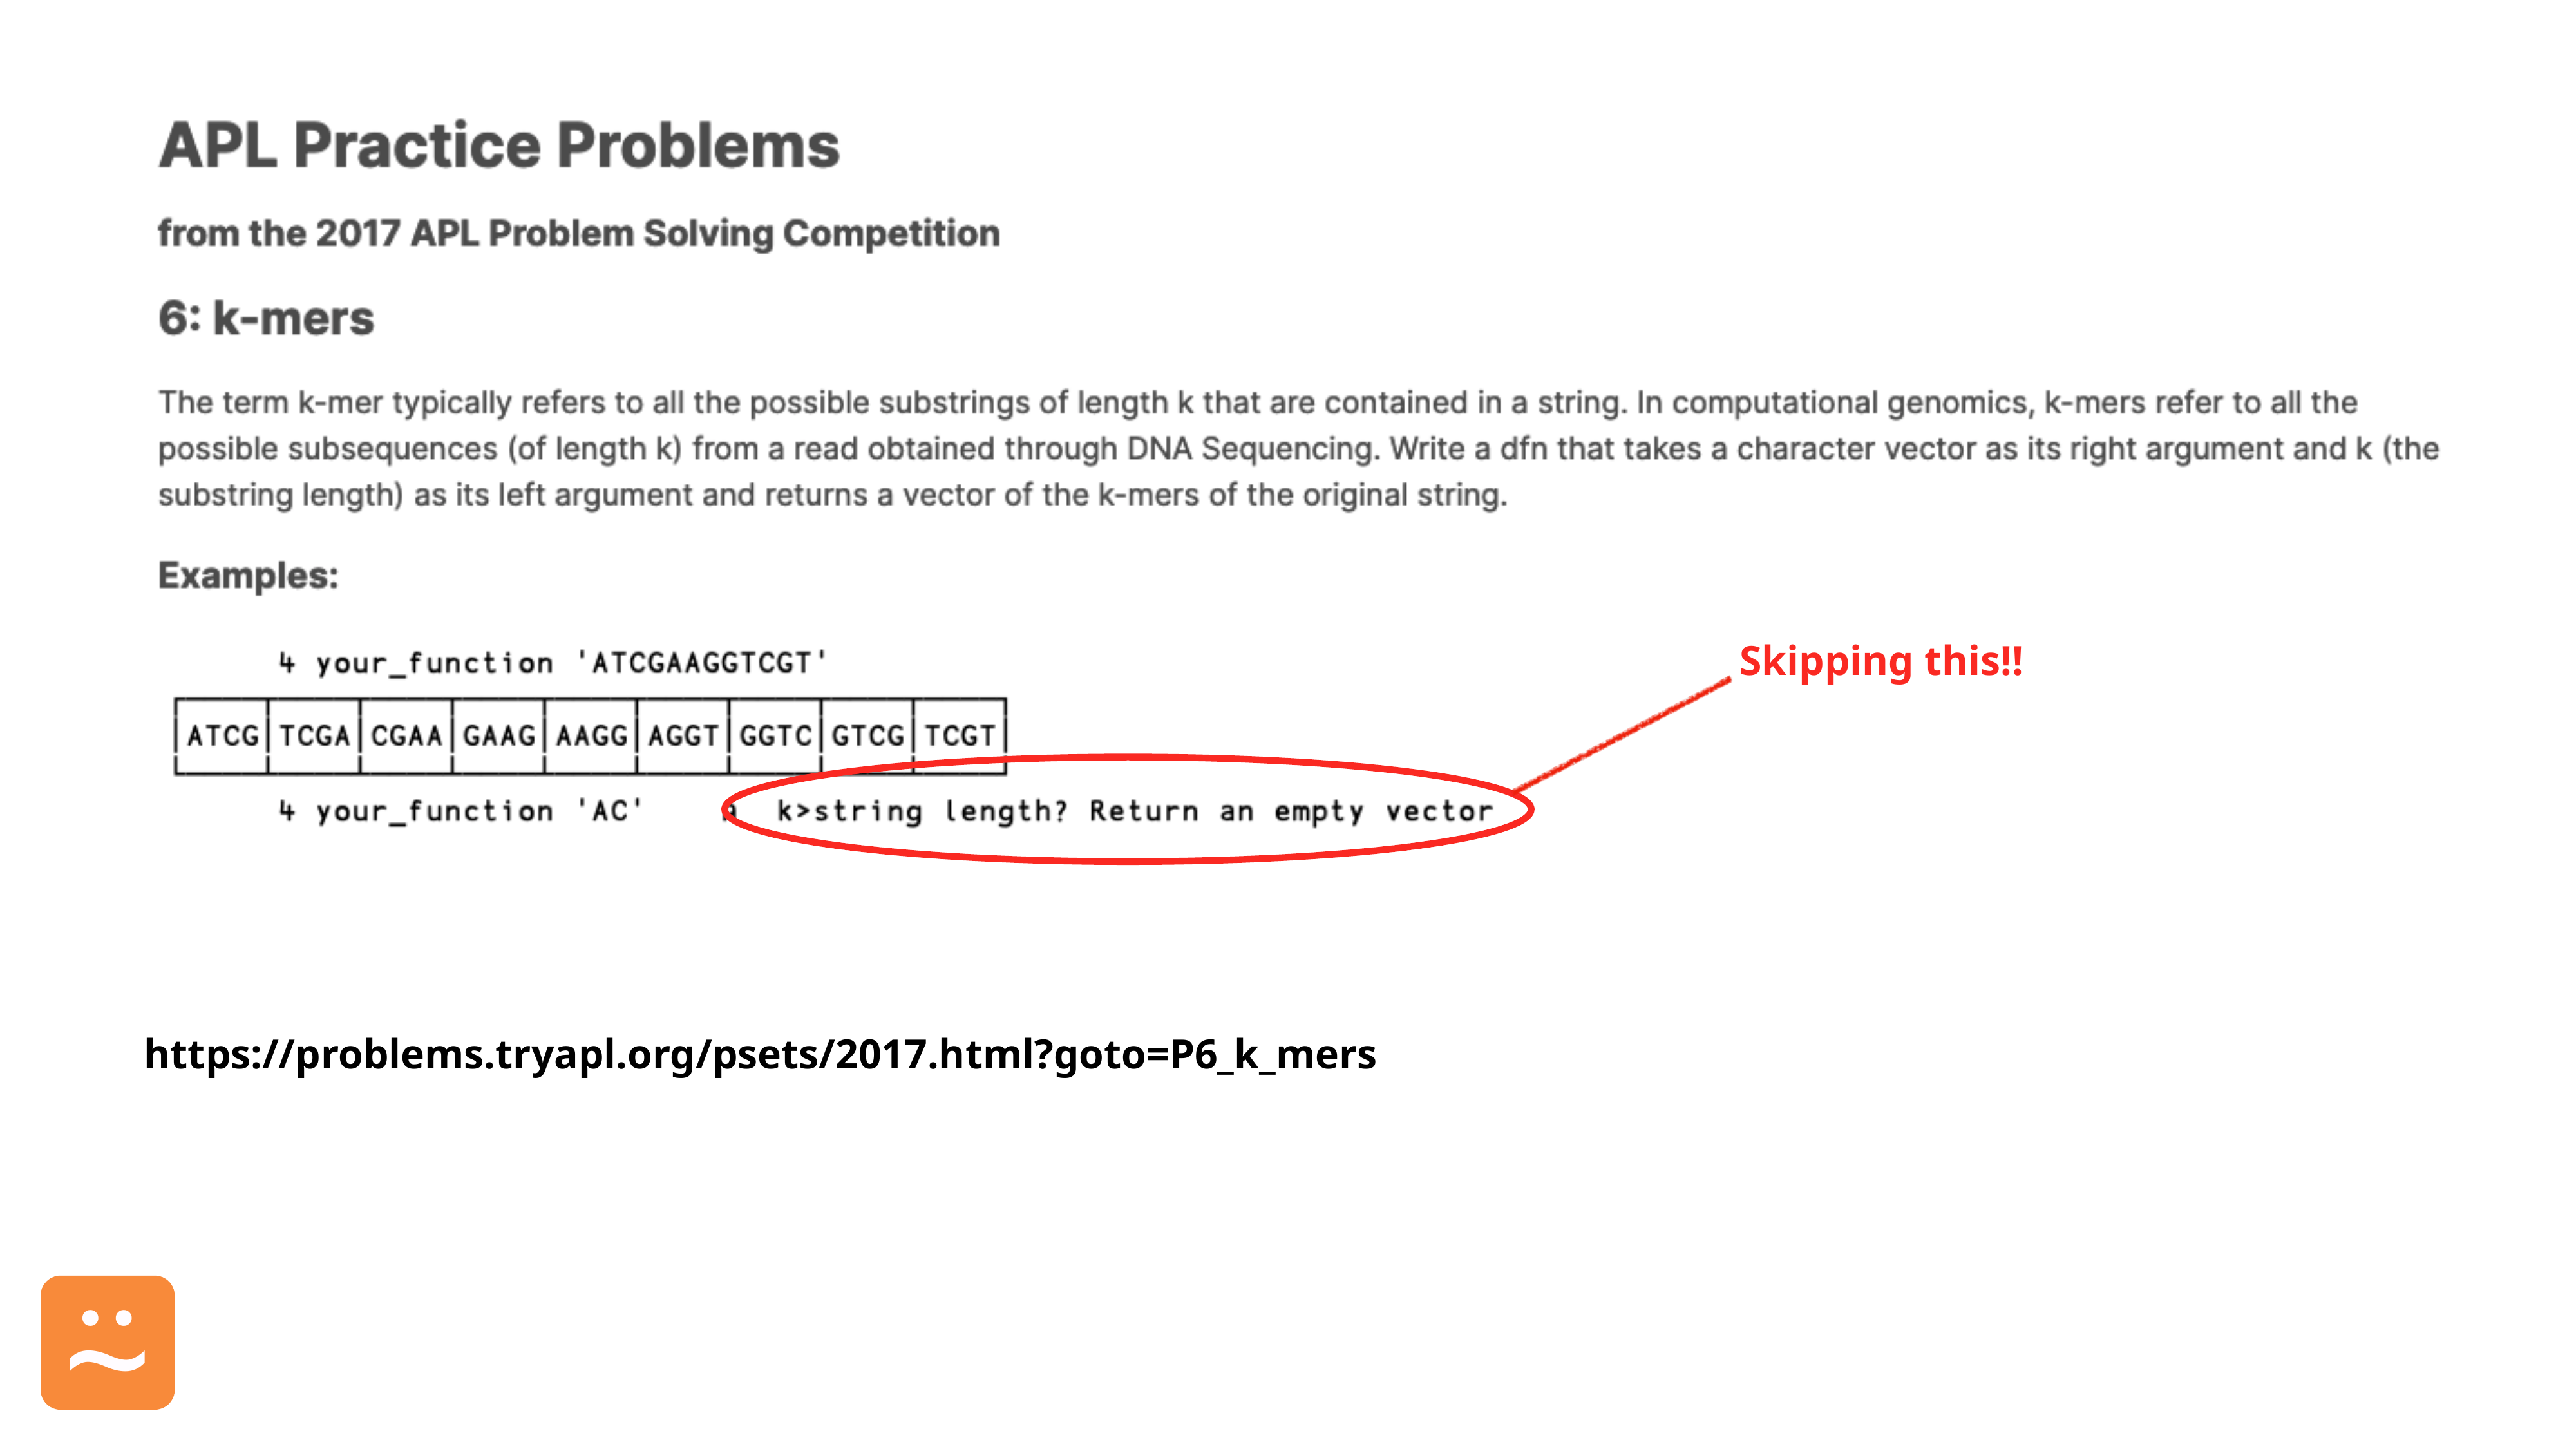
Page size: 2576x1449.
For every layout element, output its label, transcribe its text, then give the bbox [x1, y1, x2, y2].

text_box https://problems.tryapl.org/psets/2017.html?goto=P6_k_mers [138, 1023, 1385, 1083]
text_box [724, 629, 2024, 862]
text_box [40, 1240, 175, 1449]
picture [78, 106, 2512, 866]
